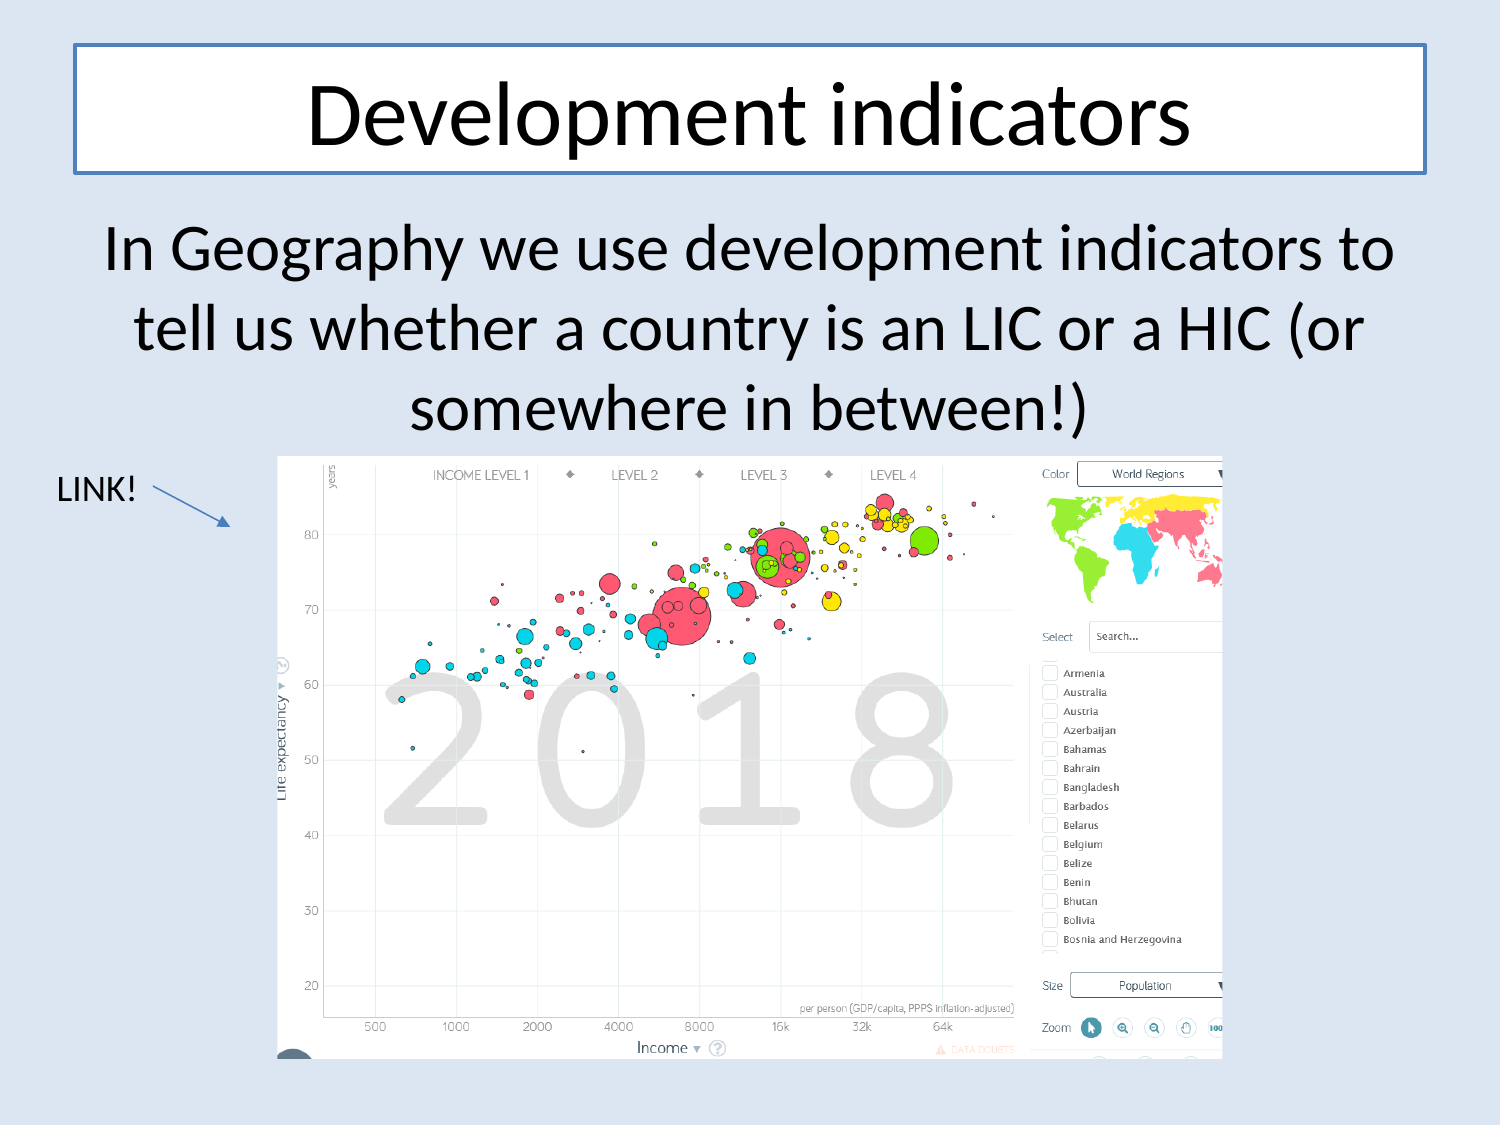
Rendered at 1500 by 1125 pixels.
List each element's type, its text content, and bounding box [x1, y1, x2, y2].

text_box LINK! [41, 456, 153, 516]
picture [277, 455, 1223, 1059]
list In Geography we use development indicators to tell us whether a country is an LIC or a HIC (or somewhere in between!) [75, 196, 1425, 887]
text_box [153, 486, 231, 528]
title Development indicators [73, 43, 1427, 175]
